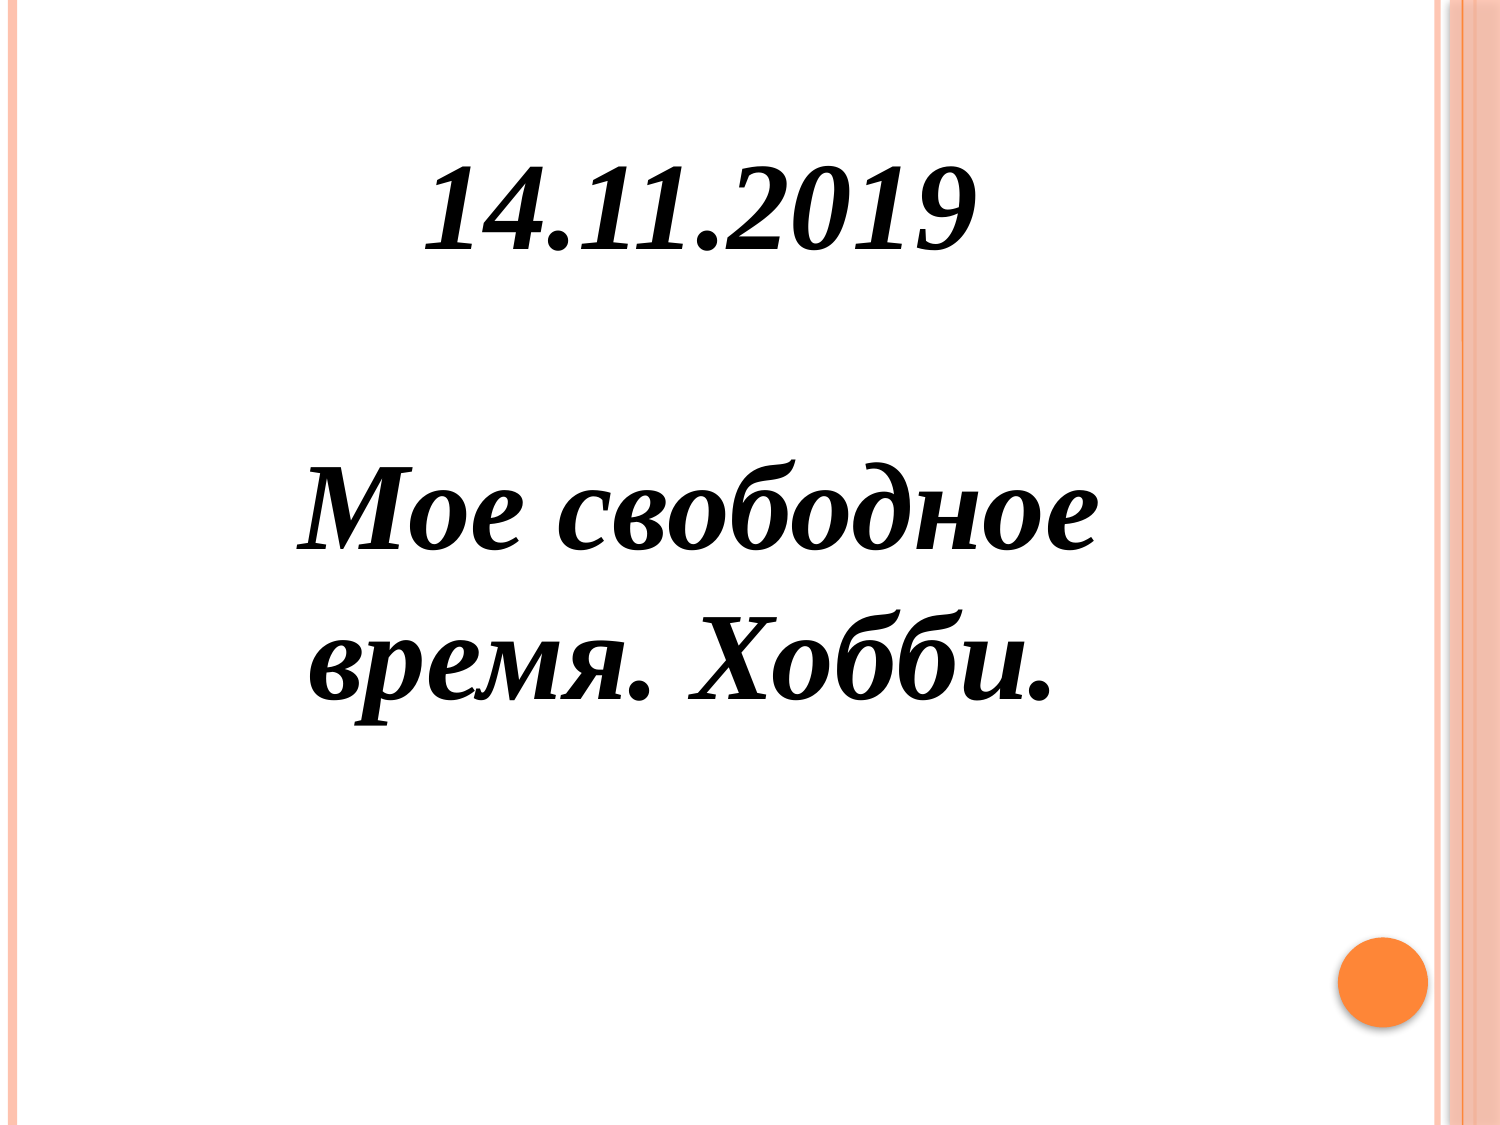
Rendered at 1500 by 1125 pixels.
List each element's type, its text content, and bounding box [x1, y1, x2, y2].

text_box 14.11.2019 Мое свободное время. Хобби. [269, 117, 1131, 732]
